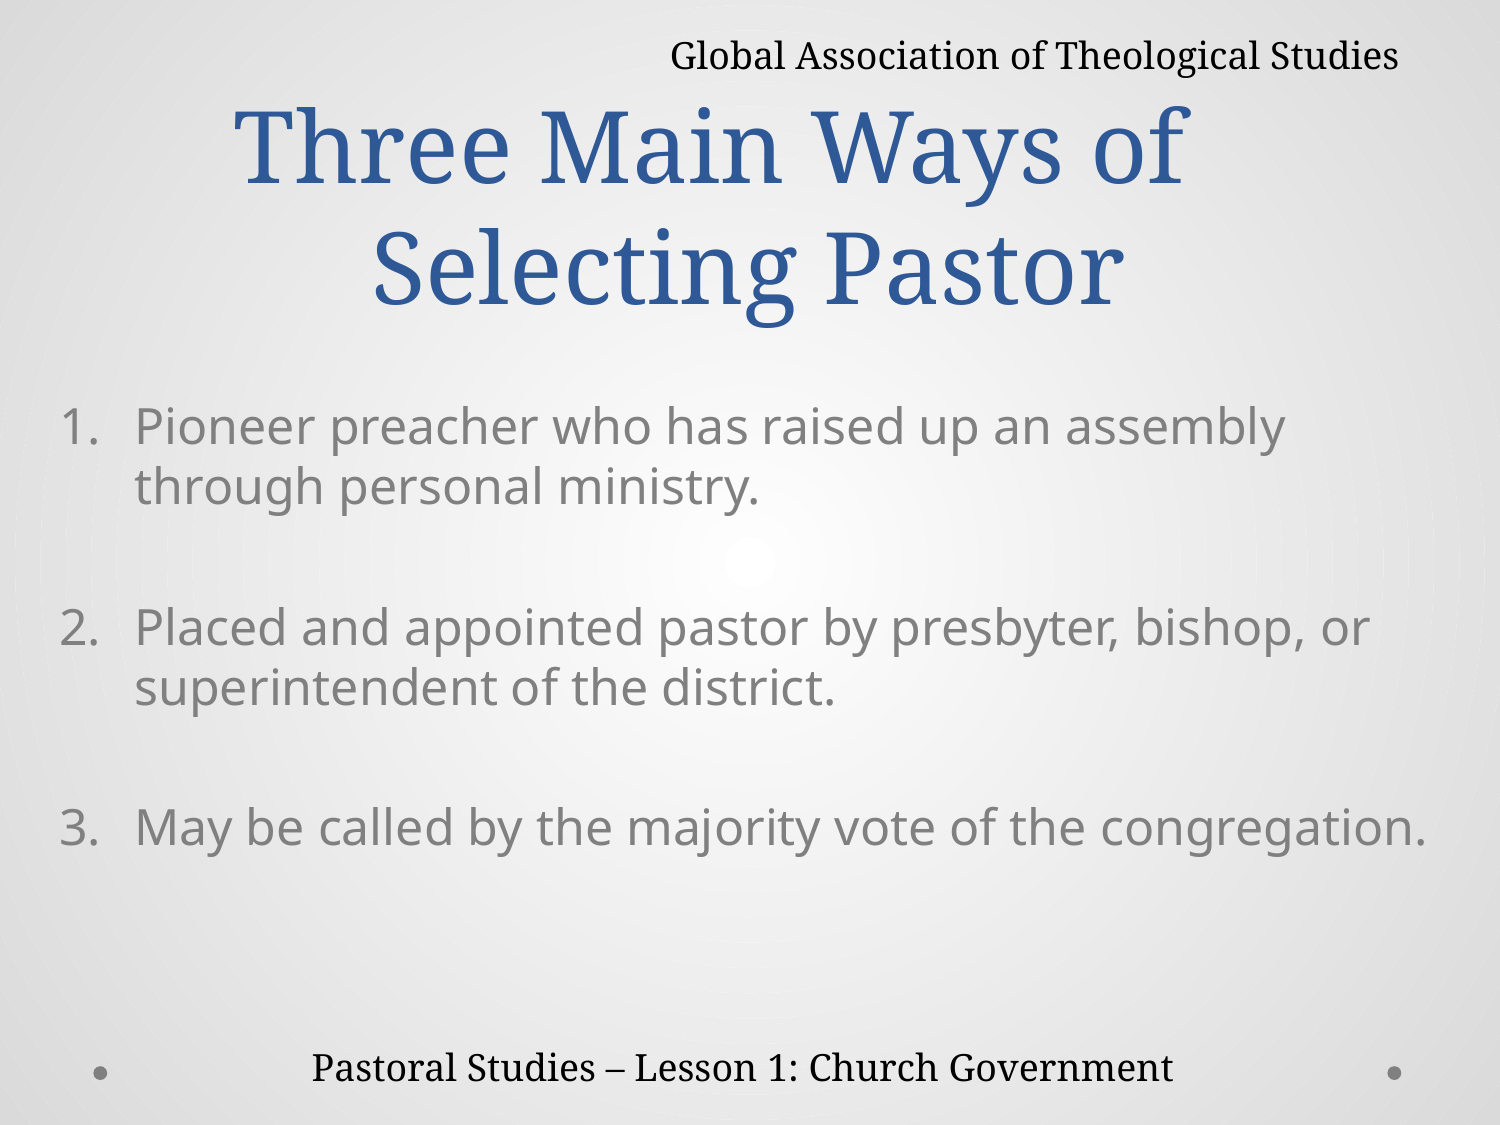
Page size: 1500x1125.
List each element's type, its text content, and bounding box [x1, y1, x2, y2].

list Pioneer preacher who has raised up an assembly through personal ministry. Placed and appointed pastor by presbyter, bishop, or superintendent of the district. May be called by the majority vote of the congregation. [44, 387, 1453, 1028]
text_box Pastoral Studies – Lesson 1: Church Government [113, 1036, 1373, 1097]
text_box Global Association of Theological Studies [466, 24, 1425, 85]
title Three Main Ways of Selecting Pastor [44, 69, 1453, 332]
